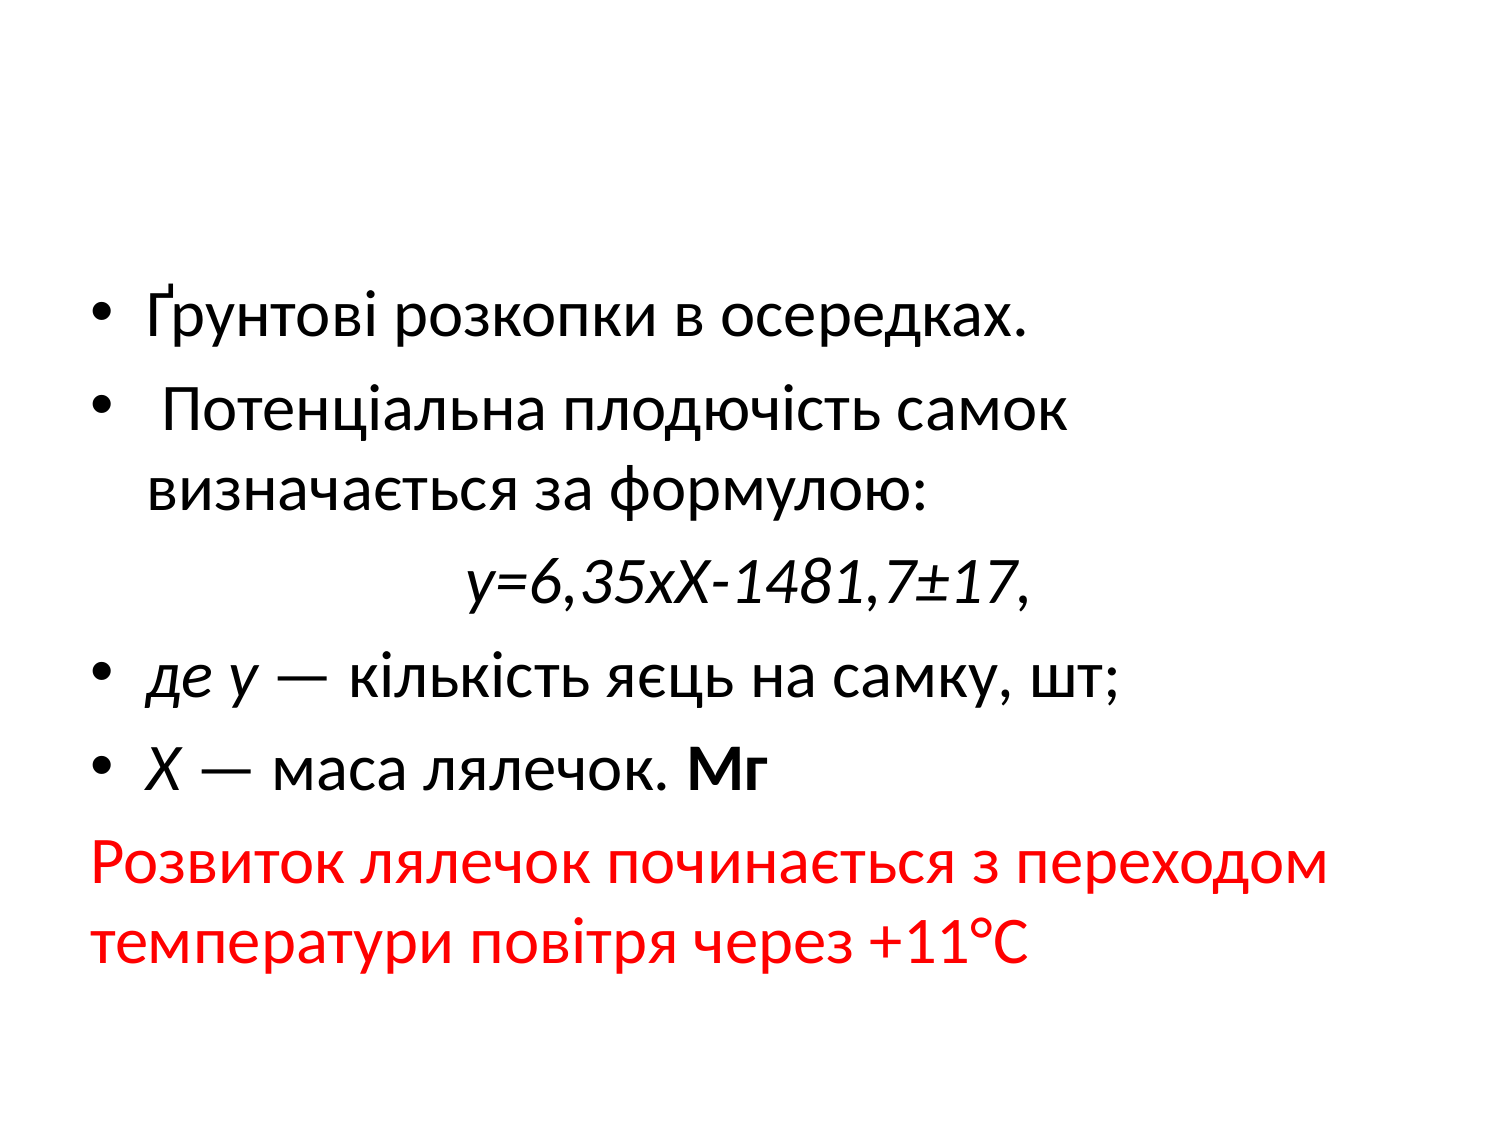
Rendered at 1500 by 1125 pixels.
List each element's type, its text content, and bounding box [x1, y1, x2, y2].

list Ґрунтові розкопки в осередках. Потенціальна плодючість самок визначається за формулою: у=6,35хХ-1481,7±17, де у — кількість яєць на самку, шт; X — маса лялечок. Мг Розвиток лялечок починається з переходом температури повітря через +11°С [75, 262, 1425, 1005]
